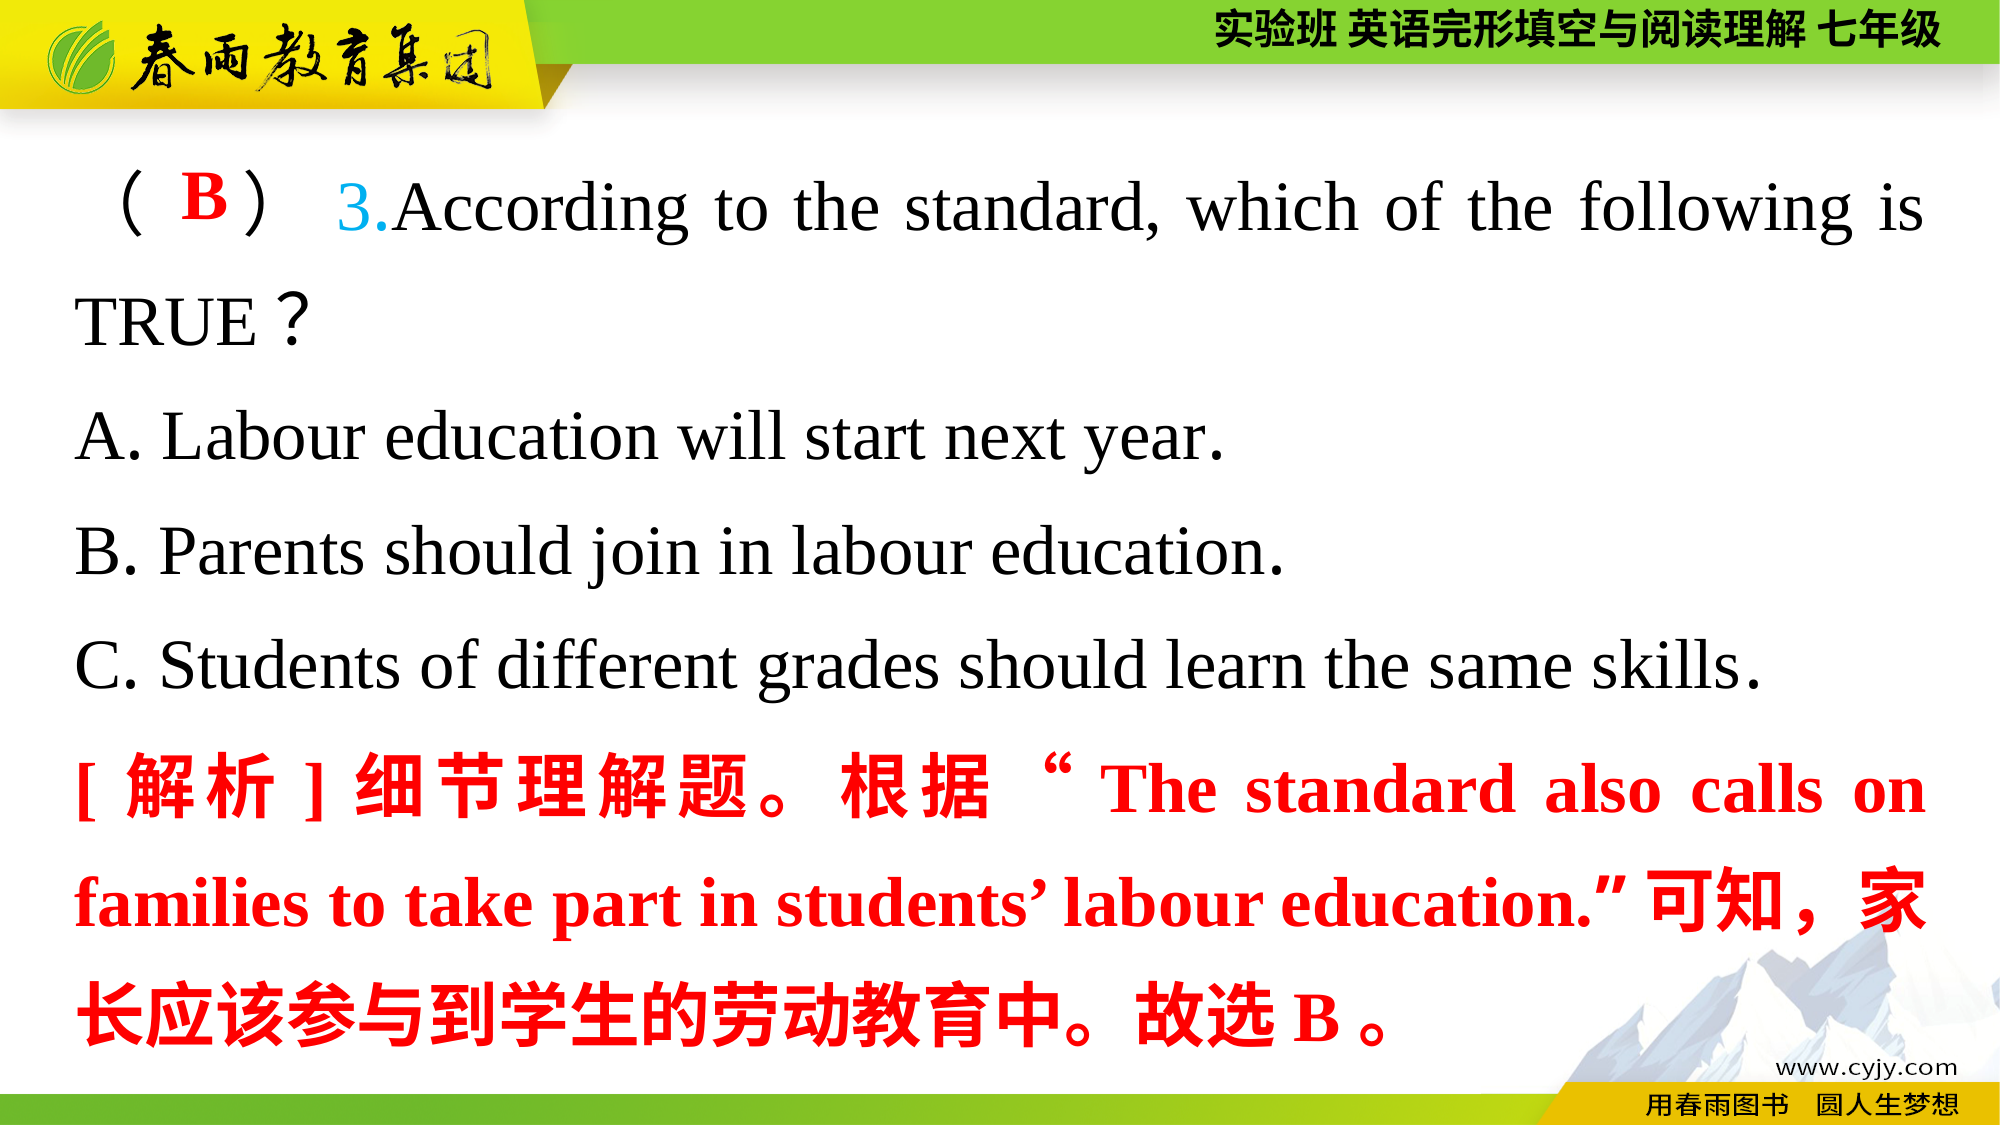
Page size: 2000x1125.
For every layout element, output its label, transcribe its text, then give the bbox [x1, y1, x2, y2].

text_box [解析]细节理解题。根据“The standard also calls on families to take part in students’ labour education.”可知，家长应该参与到学生的劳动教育中。故选B。 [59, 704, 1944, 1064]
list （ ）3.According to the standard, which of the following is TRUE？ A. Labour education will start next year. B. Parents should join in labour education. C. Students of different grades should learn the same skills. [59, 122, 1944, 704]
picture [0, 0, 2000, 1125]
